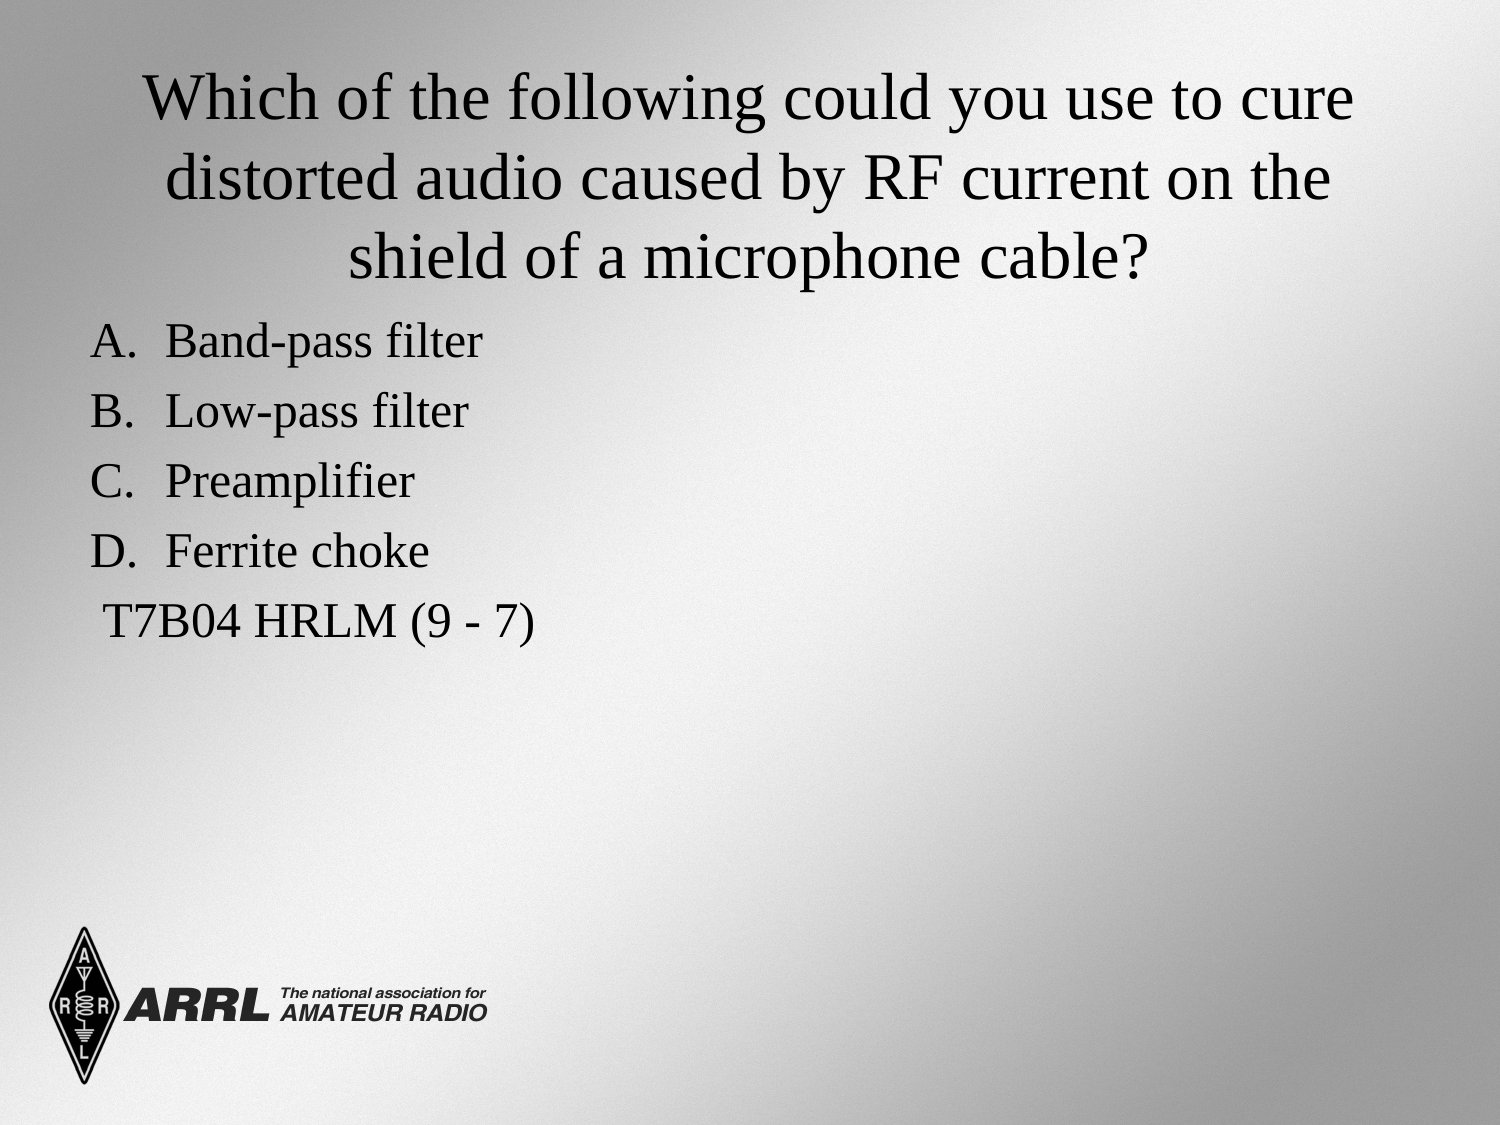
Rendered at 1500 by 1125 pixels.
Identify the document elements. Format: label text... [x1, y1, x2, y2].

picture [0, 0, 1500, 1125]
title Which of the following could you use to cure distorted audio caused by RF current on the shield of a microphone cable? [75, 45, 1425, 233]
list Band-pass filter Low-pass filter Preamplifier Ferrite choke T7B04 HRLM (9 - 7) [75, 299, 1425, 1005]
